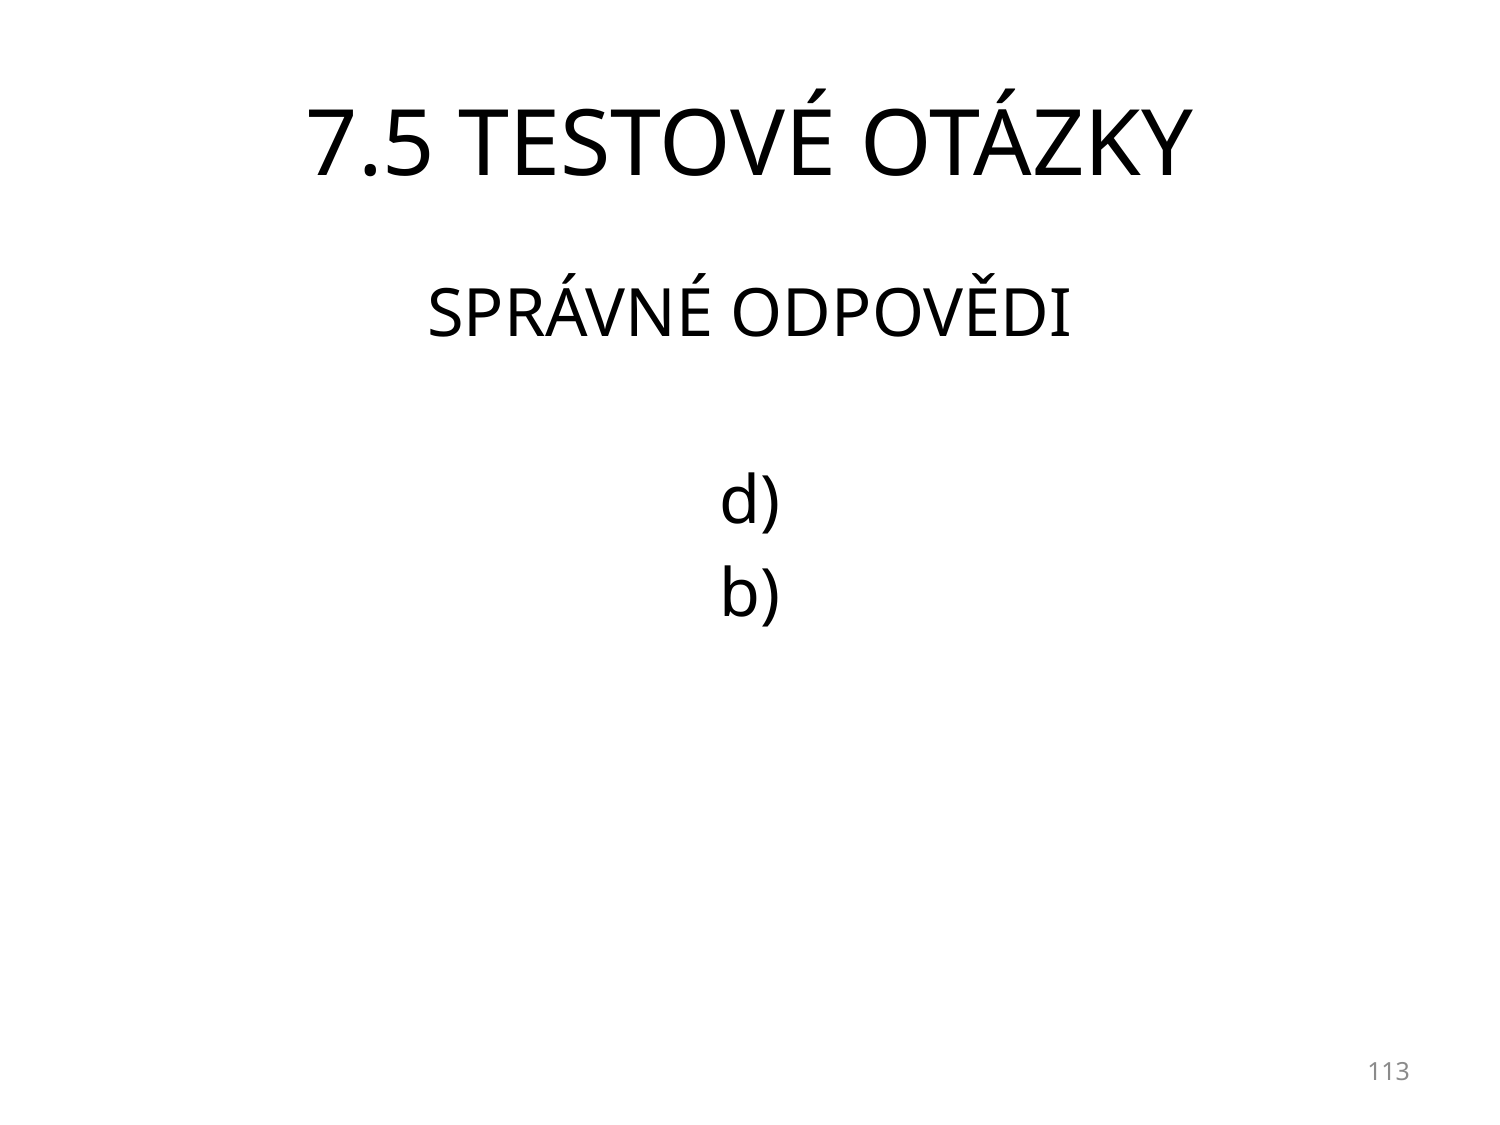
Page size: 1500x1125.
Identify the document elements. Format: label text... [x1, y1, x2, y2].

title 7.5 TESTOVÉ OTÁZKY [75, 45, 1425, 233]
list SPRÁVNÉ ODPOVĚDI d) b) [75, 262, 1425, 1005]
slide_number 113 [1074, 1042, 1425, 1103]
